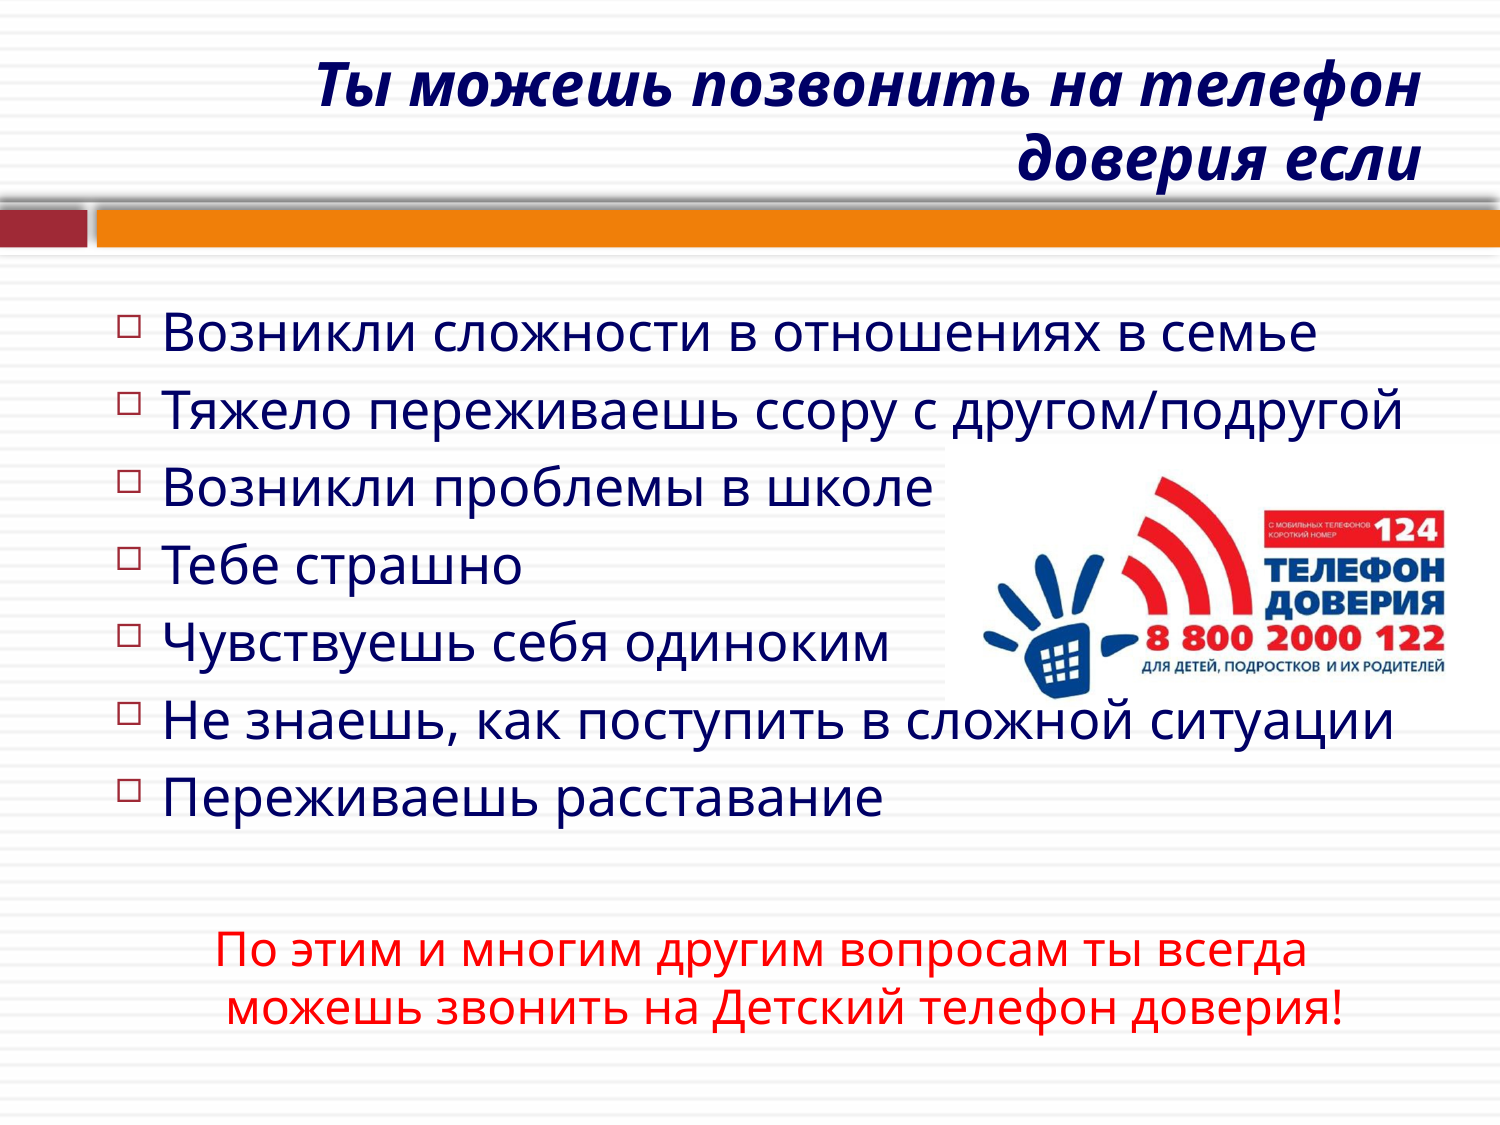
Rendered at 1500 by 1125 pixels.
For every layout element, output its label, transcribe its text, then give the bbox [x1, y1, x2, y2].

list Возникли сложности в отношениях в семье Тяжело переживаешь ссору с другом/подругой Возникли проблемы в школе Тебе страшно Чувствуешь себя одиноким Не знаешь, как поступить в сложной ситуации Переживаешь расставание По этим и многим другим вопросам ты всегда можешь звонить на Детский телефон доверия! [100, 290, 1424, 1099]
picture [945, 444, 1500, 729]
title Ты можешь позвонить на телефон доверия если [100, 37, 1438, 200]
